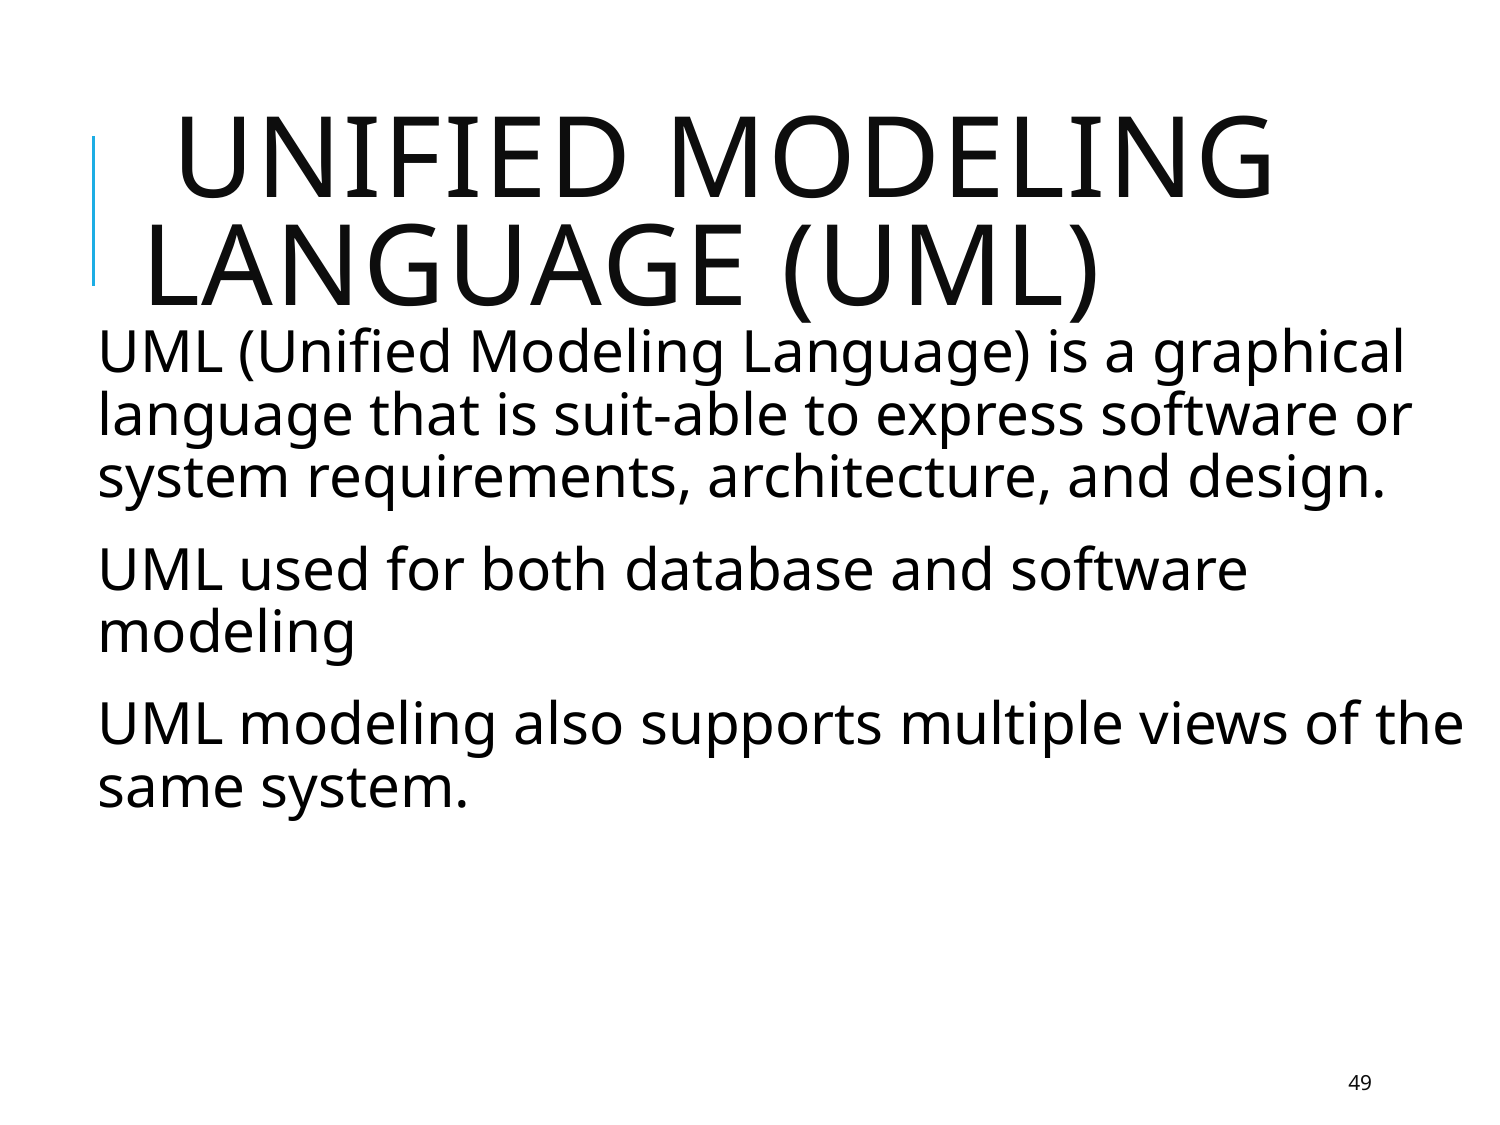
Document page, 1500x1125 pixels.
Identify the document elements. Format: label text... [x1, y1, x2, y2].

list UML (Unified Modeling Language) is a graphical language that is suit-able to express software or system requirements, architecture, and design. UML used for both database and software modeling UML modeling also supports multiple views of the same system. [75, 314, 1483, 1010]
slide_number 49 [1333, 1061, 1454, 1107]
title Unified Modeling Language (UML) [126, 96, 1322, 314]
